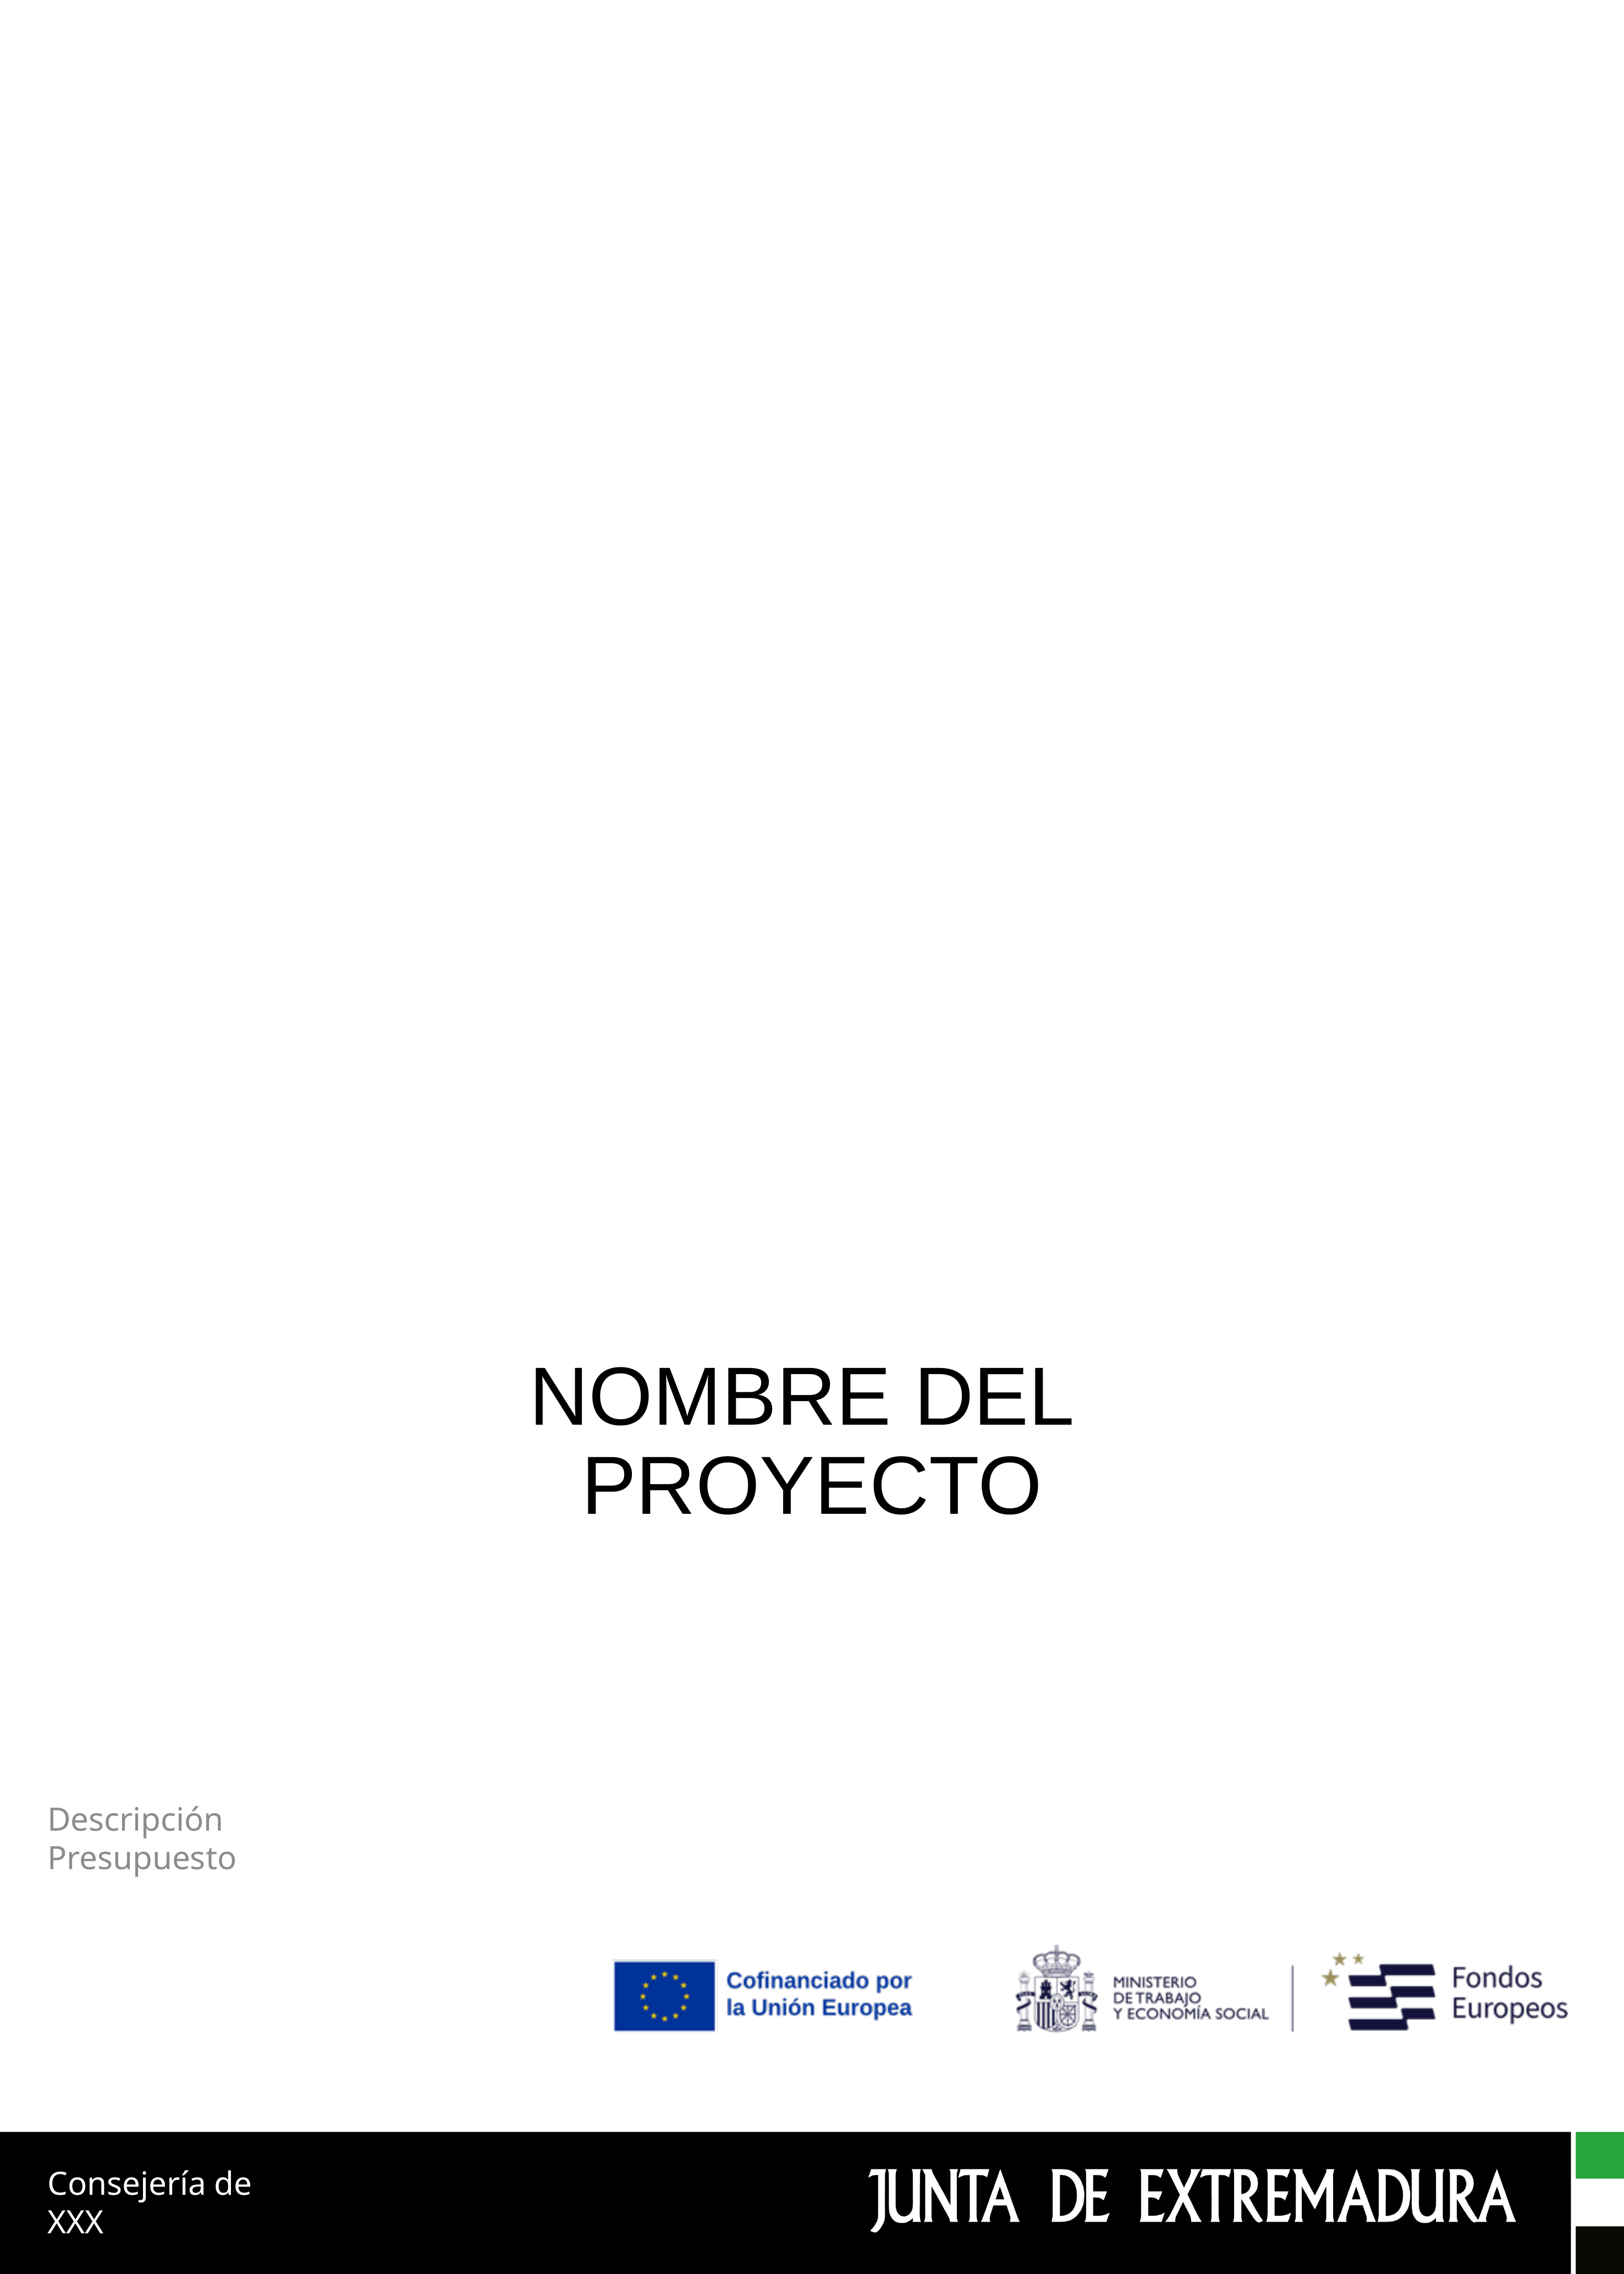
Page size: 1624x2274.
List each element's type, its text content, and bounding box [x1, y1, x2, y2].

picture [596, 1938, 1624, 2042]
text_box Descripción Presupuesto [39, 1756, 642, 1919]
title NOMBRE DEL PROYECTO [384, 1148, 1240, 1536]
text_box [0, 1973, 1624, 2274]
